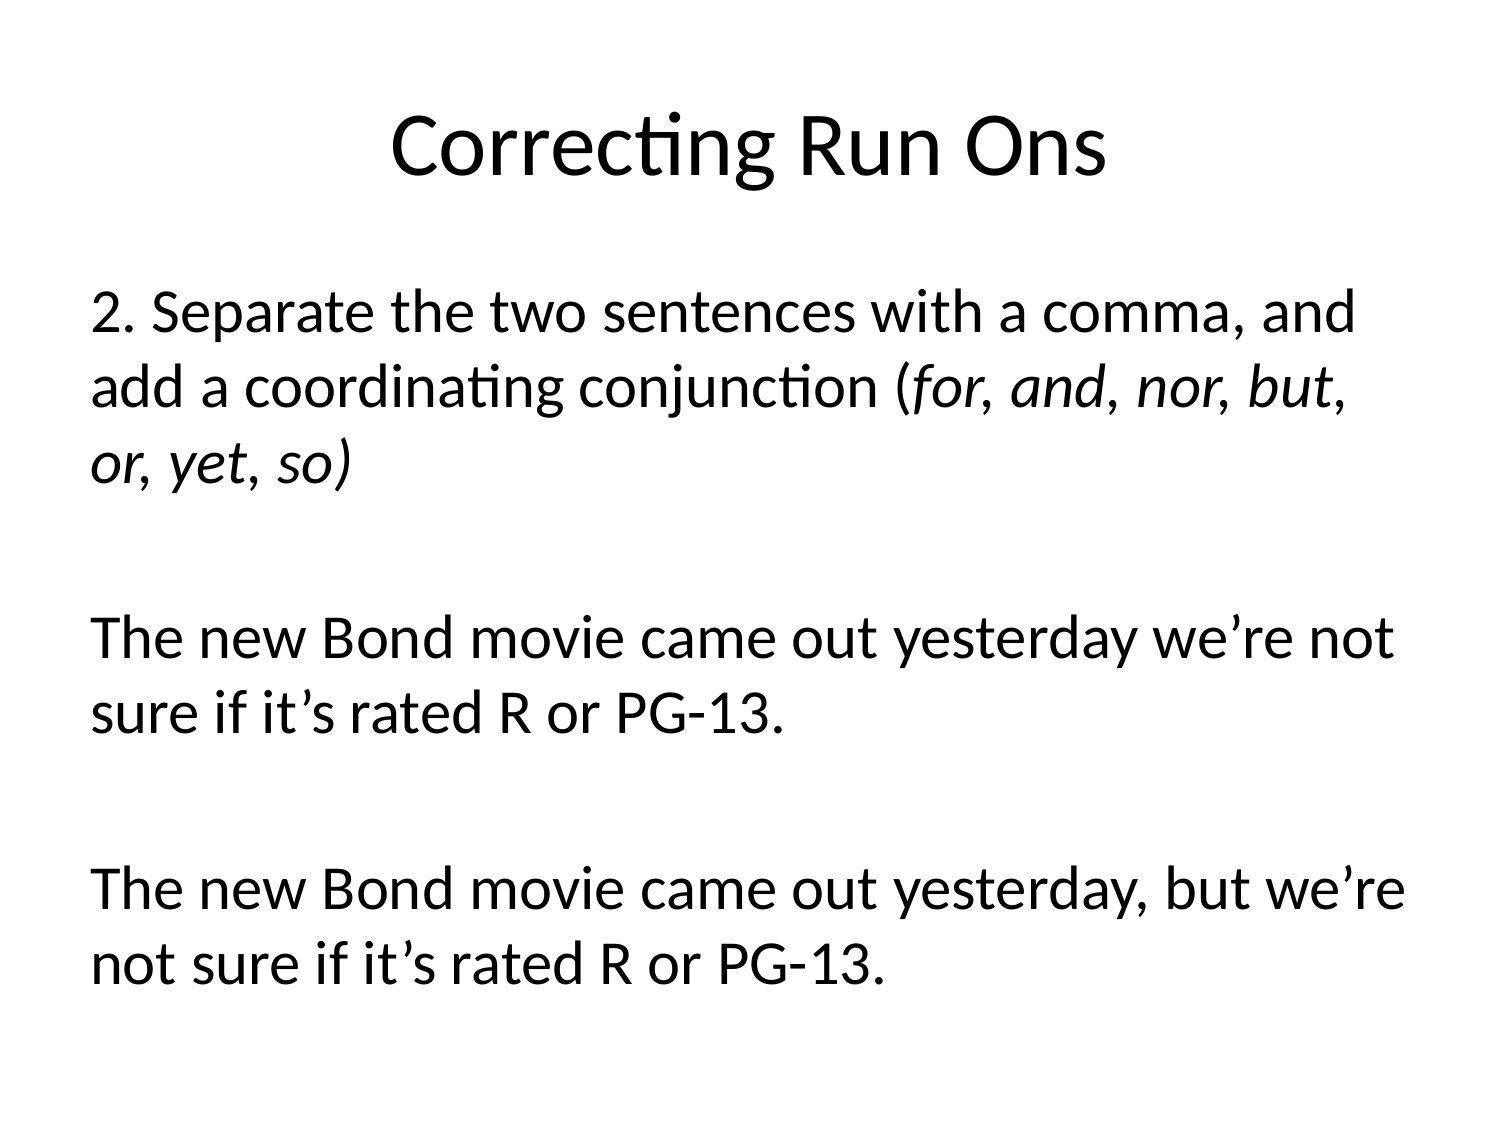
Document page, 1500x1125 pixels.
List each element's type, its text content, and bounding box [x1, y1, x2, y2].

list 2. Separate the two sentences with a comma, and add a coordinating conjunction (for, and, nor, but, or, yet, so) The new Bond movie came out yesterday we’re not sure if it’s rated R or PG-13. The new Bond movie came out yesterday, but we’re not sure if it’s rated R or PG-13. [75, 262, 1425, 1005]
title Correcting Run Ons [75, 45, 1425, 233]
